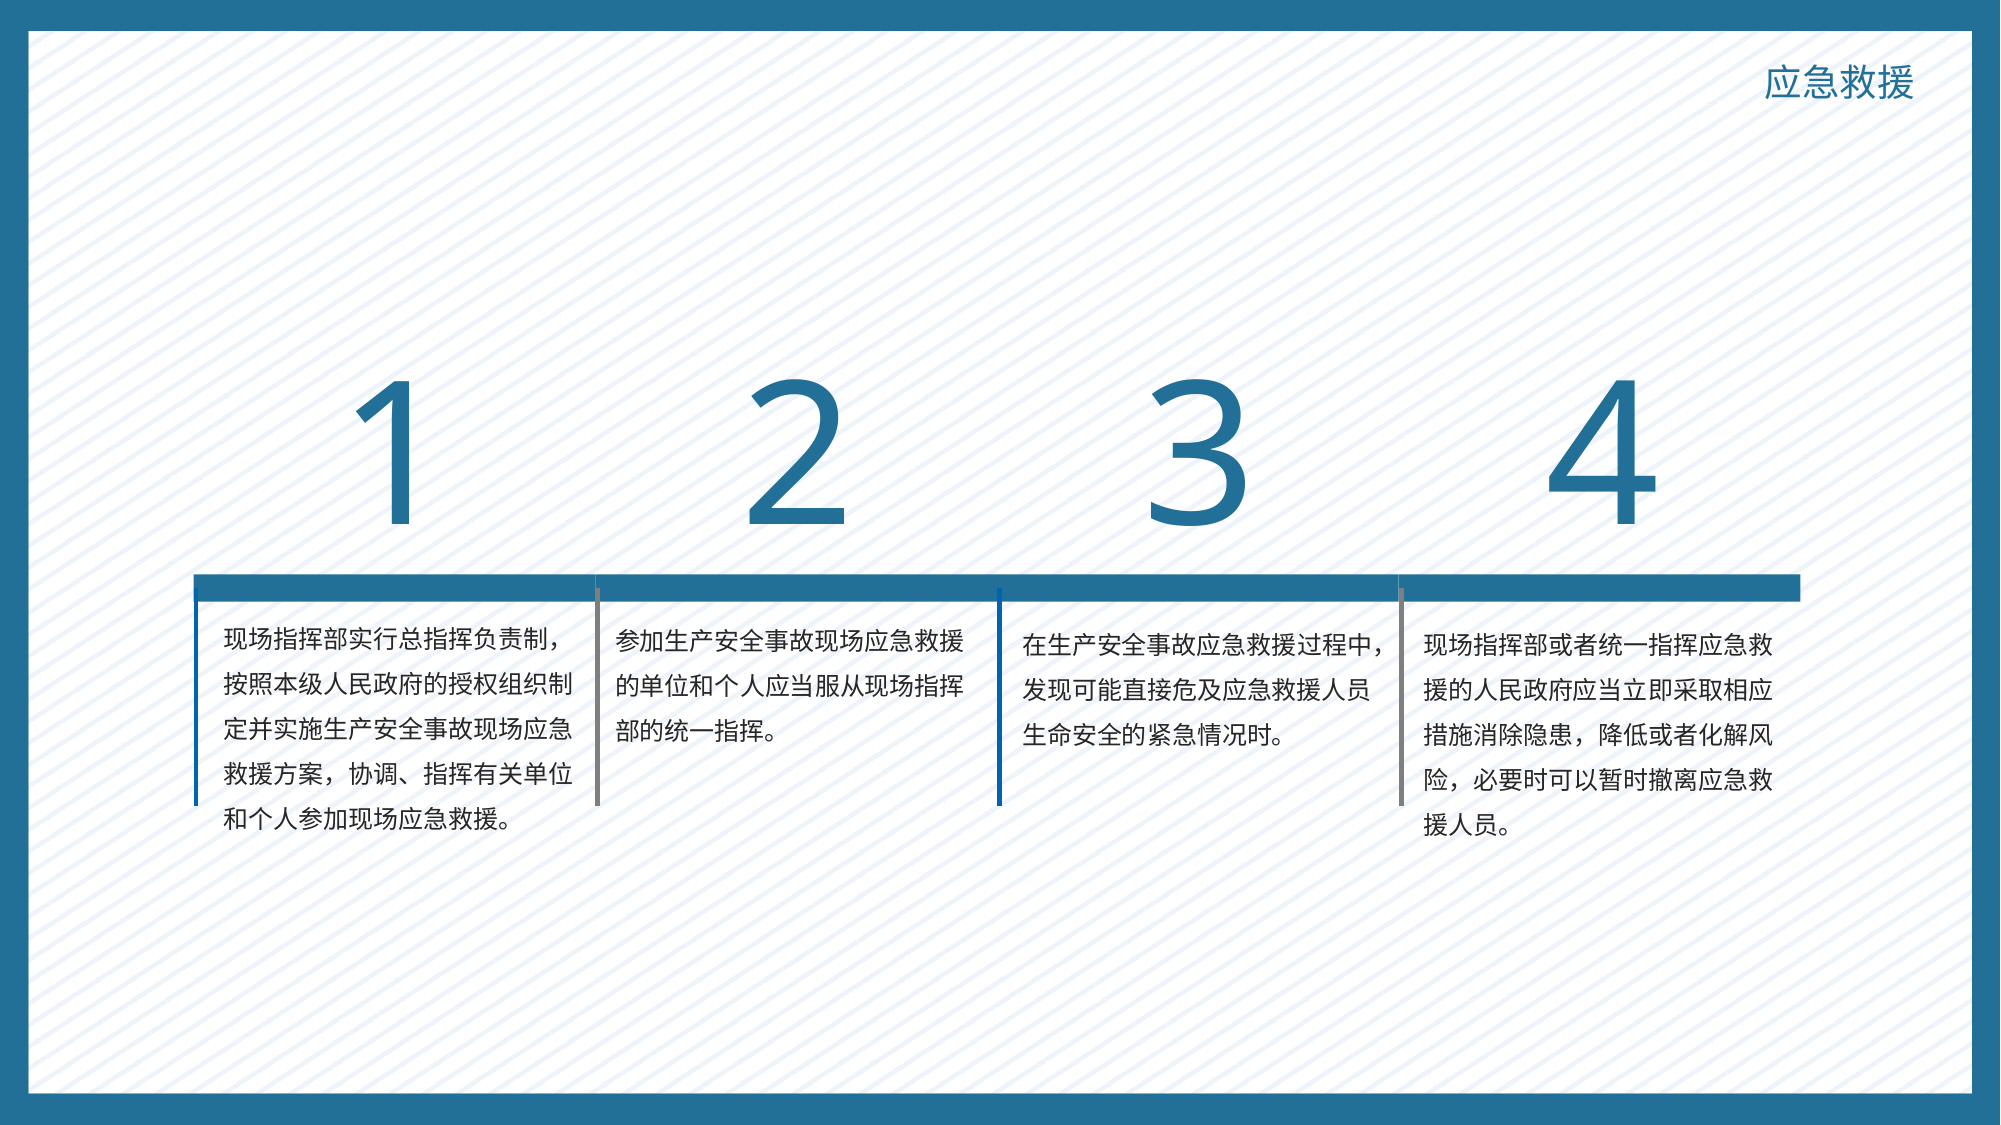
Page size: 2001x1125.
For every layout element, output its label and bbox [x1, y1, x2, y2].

picture [0, 0, 2000, 1125]
text_box [193, 574, 1801, 602]
